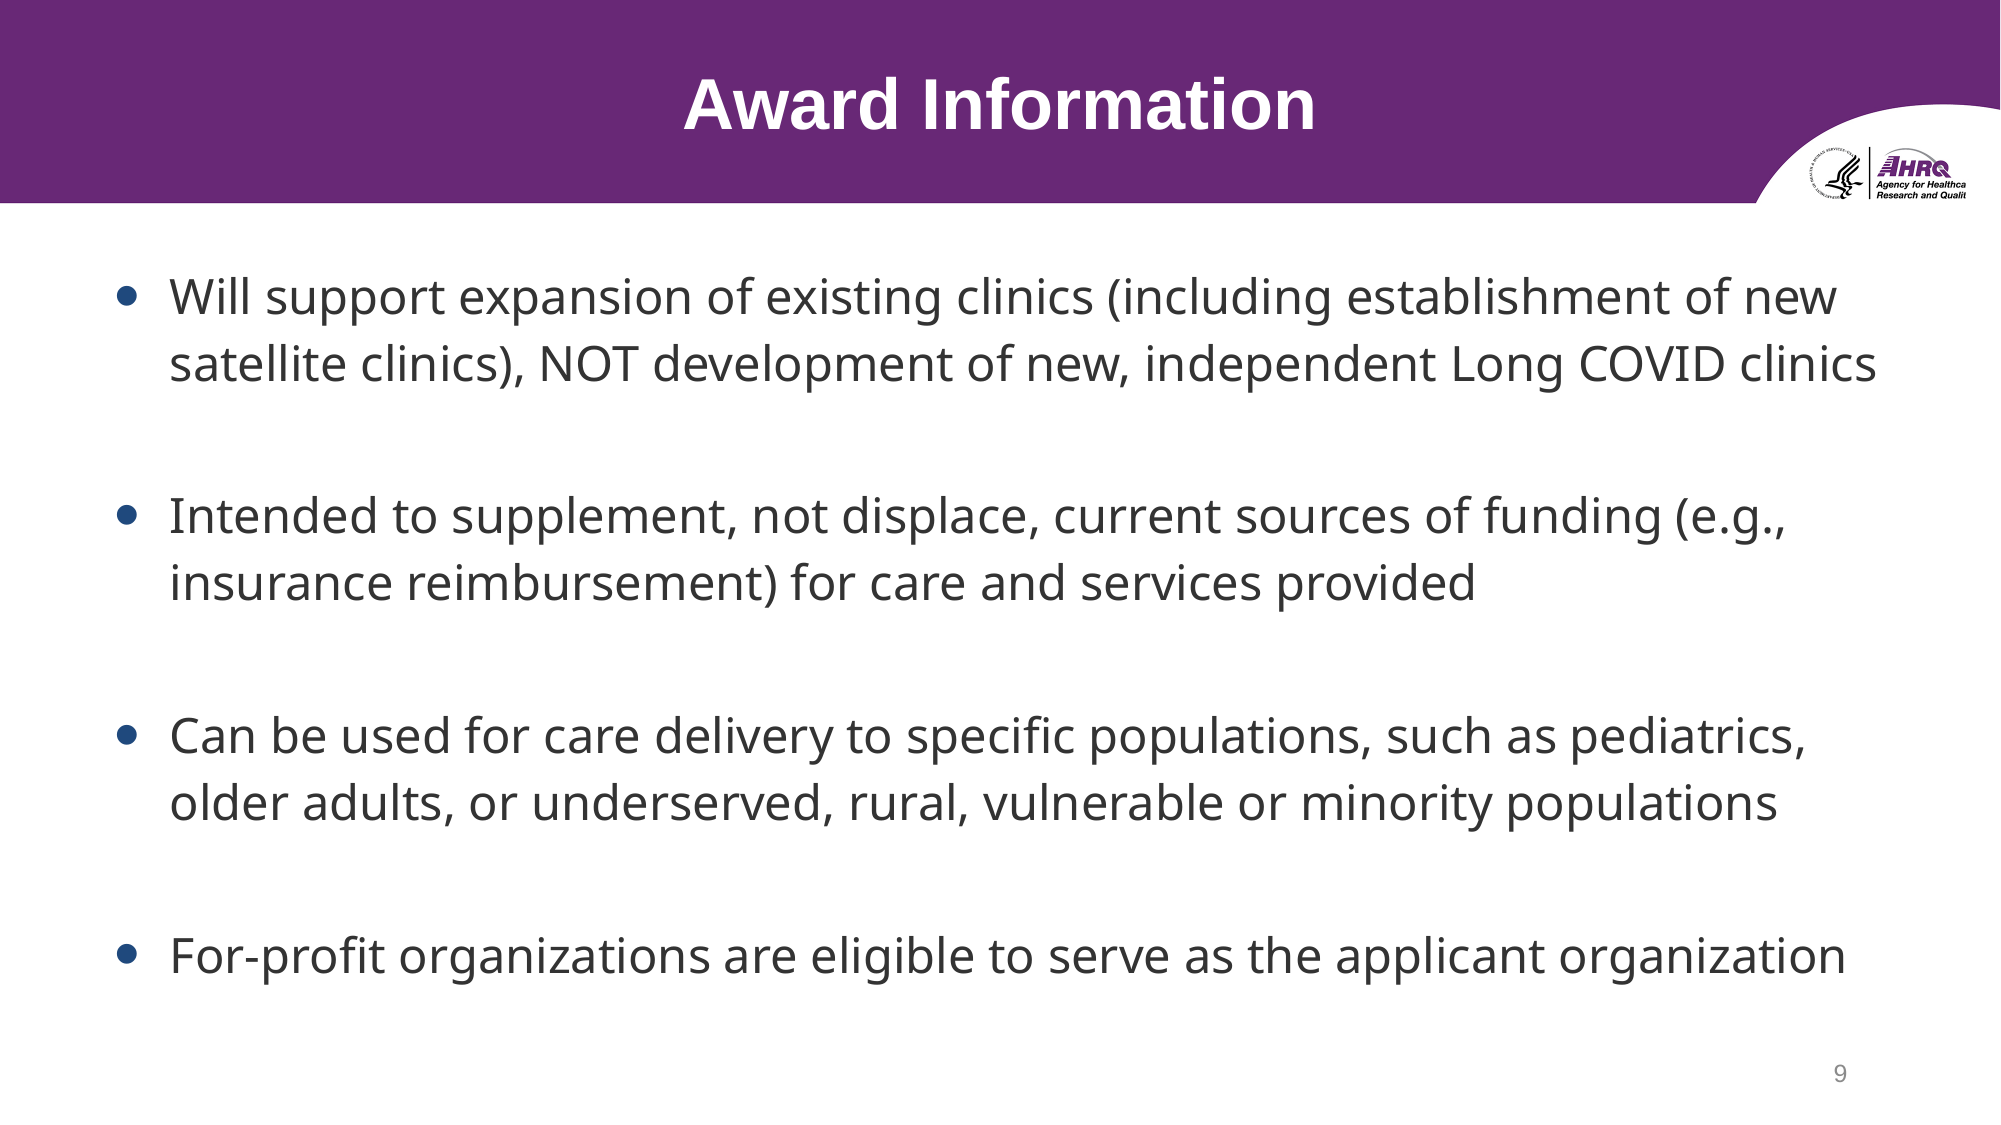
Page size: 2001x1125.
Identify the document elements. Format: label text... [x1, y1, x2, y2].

picture [0, 0, 2001, 1125]
slide_number 9 [1412, 1042, 1863, 1103]
title Award Information [275, 50, 1725, 152]
list Will support expansion of existing clinics (including establishment of new satellite clinics), NOT development of new, independent Long COVID clinics Intended to supplement, not displace, current sources of funding (e.g., insurance reimbursement) for care and services provided Can be used for care delivery to specific populations, such as pediatrics, older adults, or underserved, rural, vulnerable or minority populations For-profit organizations are eligible to serve as the applicant organization [99, 249, 1900, 1023]
